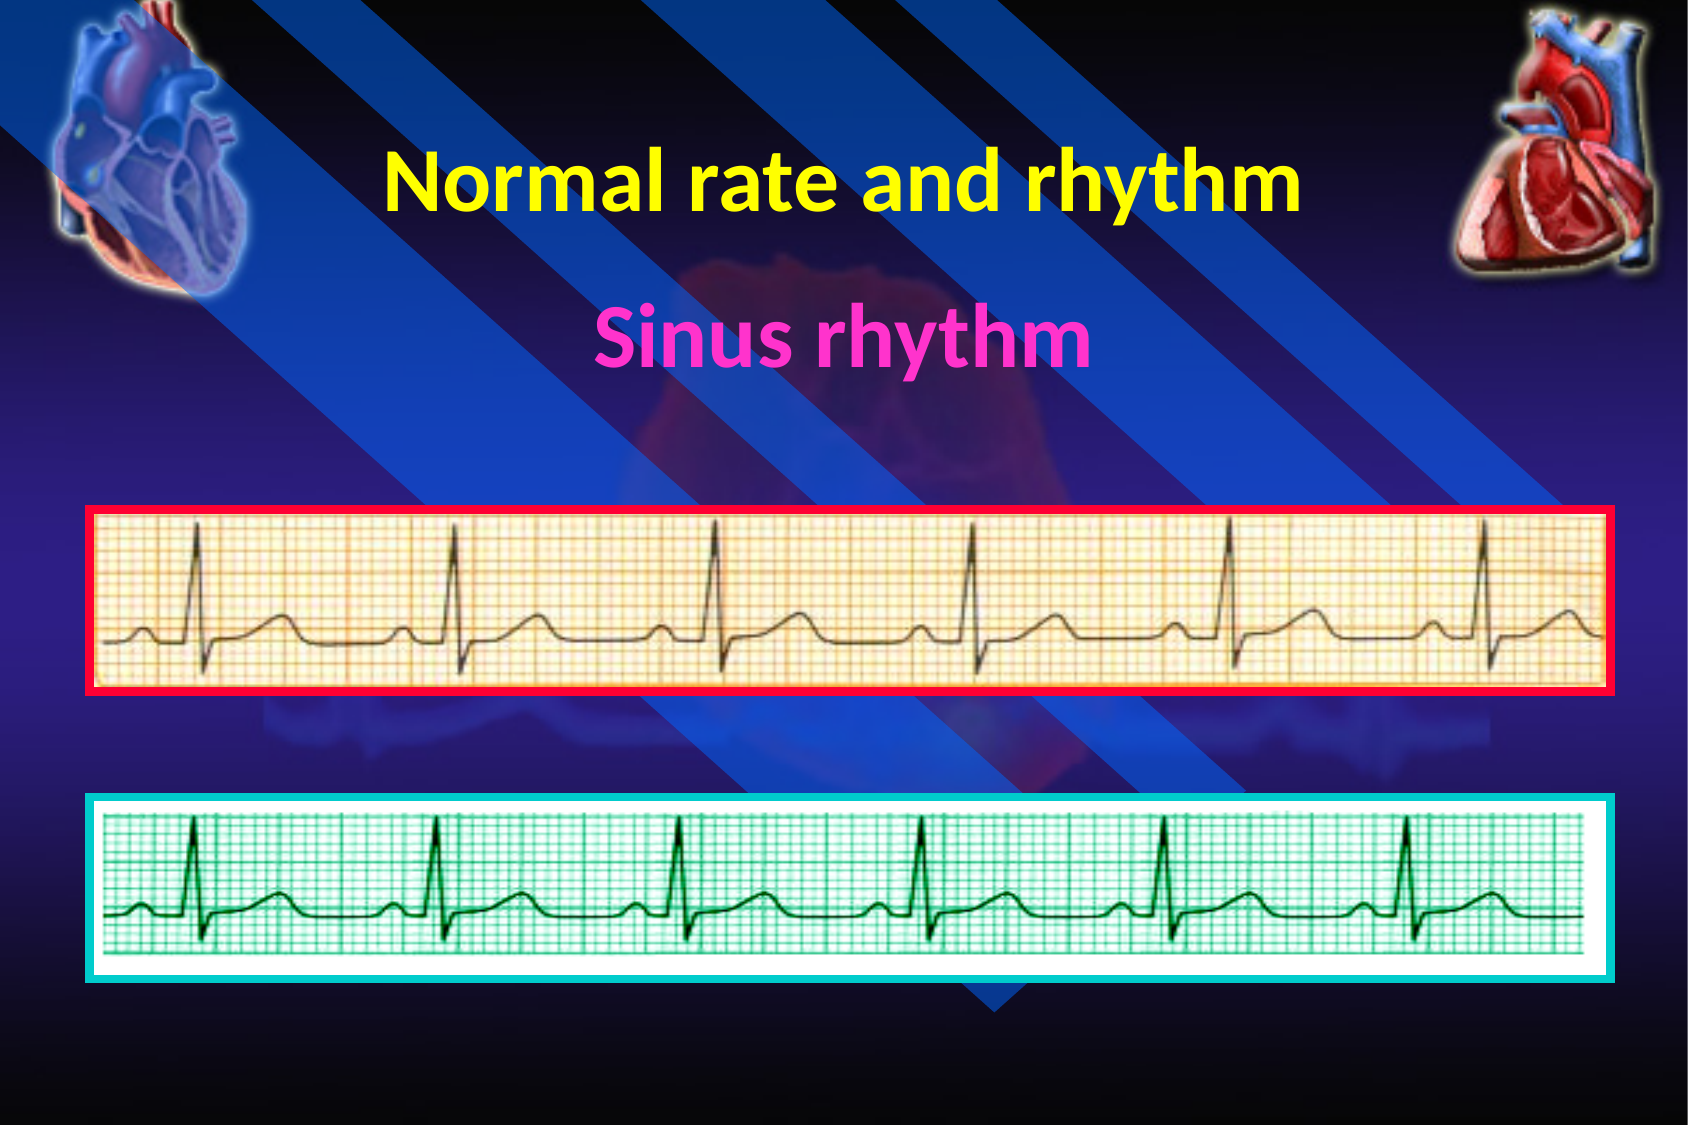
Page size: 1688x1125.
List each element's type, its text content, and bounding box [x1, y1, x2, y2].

picture [802, 393, 1204, 505]
picture [999, 0, 1688, 112]
picture [362, 0, 764, 112]
picture [576, 393, 816, 505]
picture [93, 801, 1607, 976]
picture [135, 0, 376, 112]
picture [93, 513, 1607, 688]
picture [827, 0, 1019, 112]
picture [0, 393, 1688, 1125]
text_box Normal rate and rhythm Sinus rhythm [0, 112, 1688, 393]
picture [916, 696, 1139, 793]
picture [1267, 393, 1459, 505]
